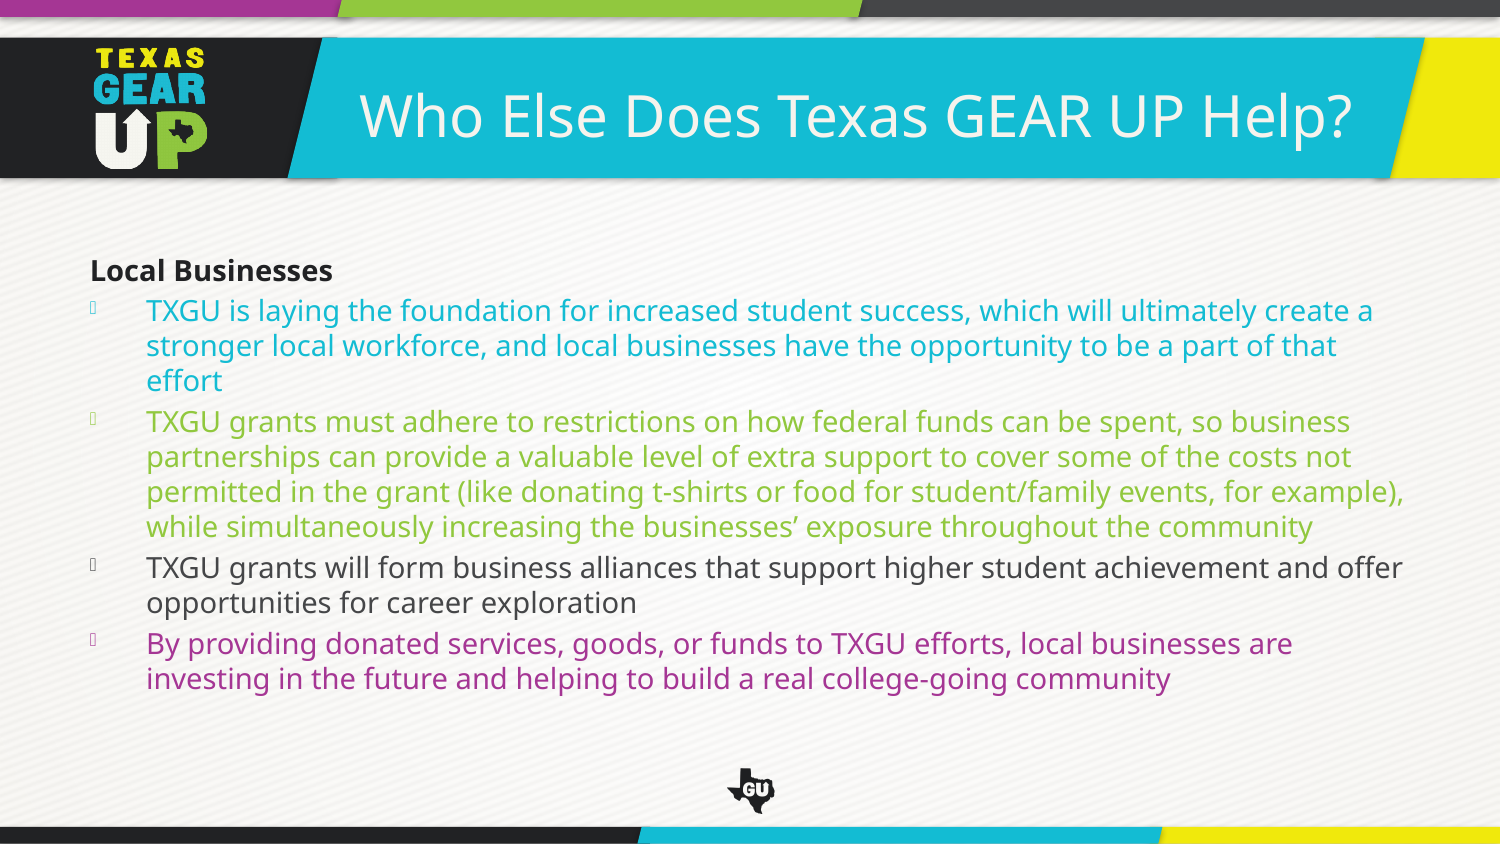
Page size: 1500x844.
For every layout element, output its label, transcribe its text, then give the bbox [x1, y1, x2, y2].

list Local Businesses TXGU is laying the foundation for increased student success, which will ultimately create a stronger local workforce, and local businesses have the opportunity to be a part of that effort TXGU grants must adhere to restrictions on how federal funds can be spent, so business partnerships can provide a valuable level of extra support to cover some of the costs not permitted in the grant (like donating t-shirts or food for student/family events, for example), while simultaneously increasing the businesses’ exposure throughout the community TXGU grants will form business alliances that support higher student achievement and offer opportunities for career exploration By providing donated services, goods, or funds to TXGU efforts, local businesses are investing in the future and helping to build a real college-going community [75, 196, 1425, 750]
text_box Who Else Does Texas GEAR UP Help? [312, 43, 1400, 185]
